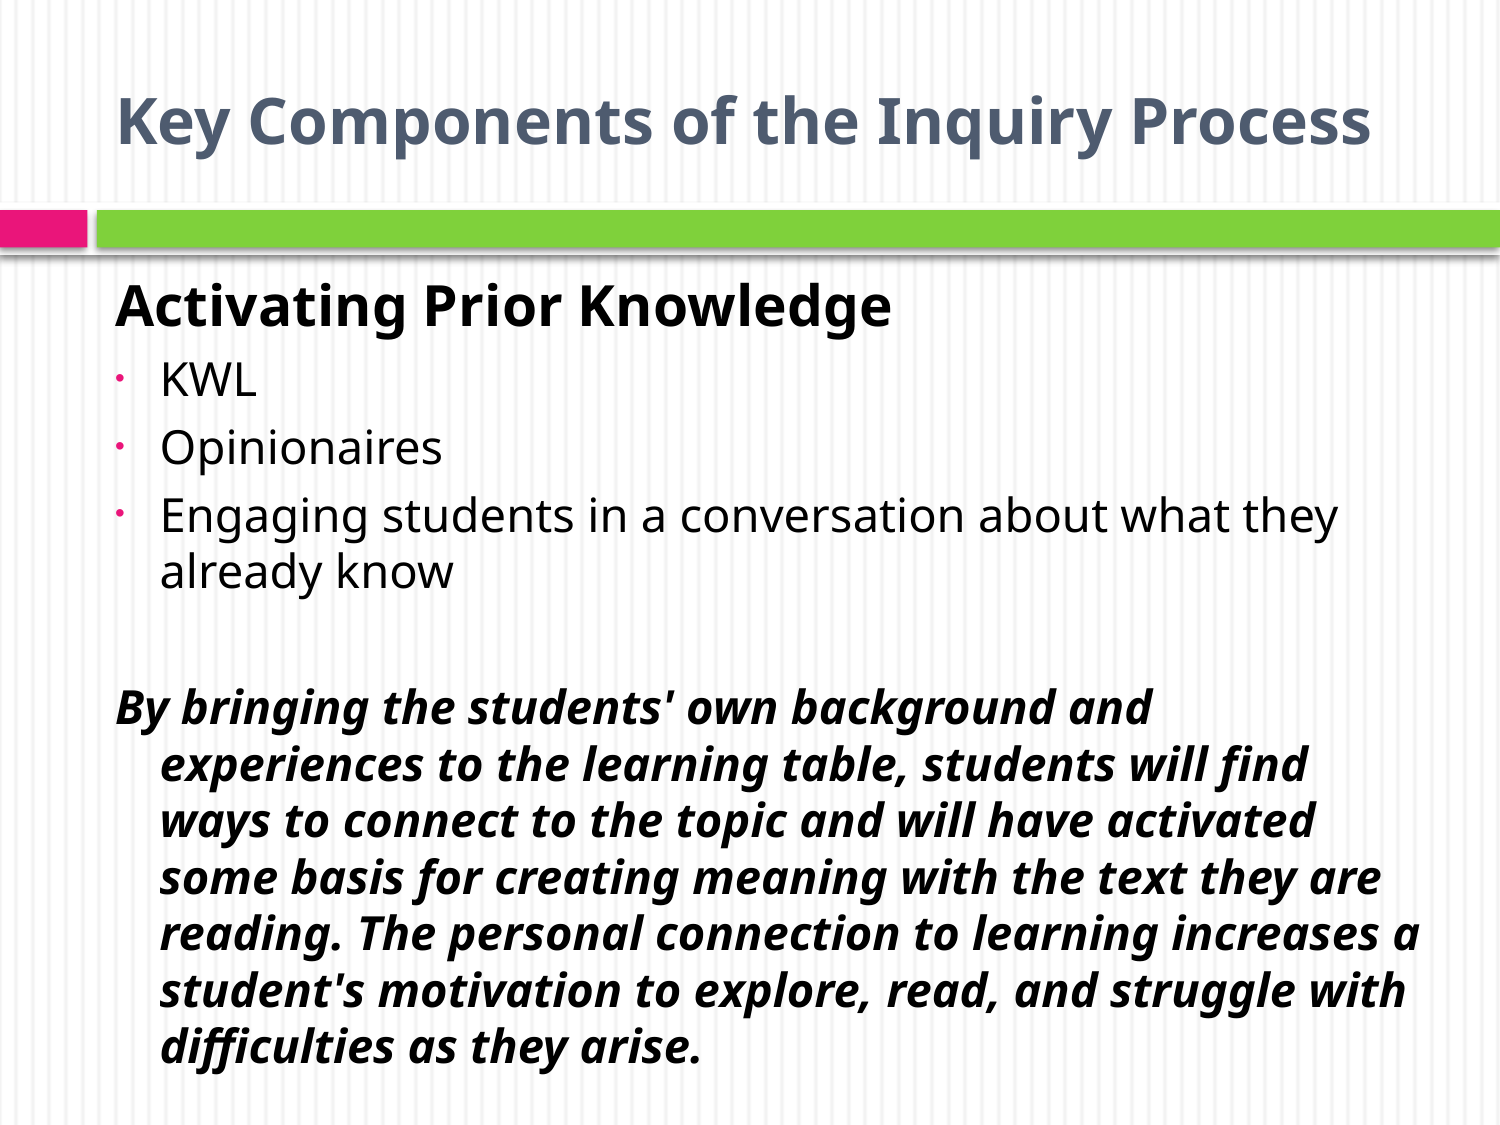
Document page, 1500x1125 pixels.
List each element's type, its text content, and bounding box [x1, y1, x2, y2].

list Activating Prior Knowledge KWL Opinionaires Engaging students in a conversation about what they already know By bringing the students' own background and experiences to the learning table, students will find ways to connect to the topic and will have activated some basis for creating meaning with the text they are reading. The personal connection to learning increases a student's motivation to explore, read, and struggle with difficulties as they arise. [100, 262, 1438, 1088]
title Key Components of the Inquiry Process [100, 37, 1438, 200]
